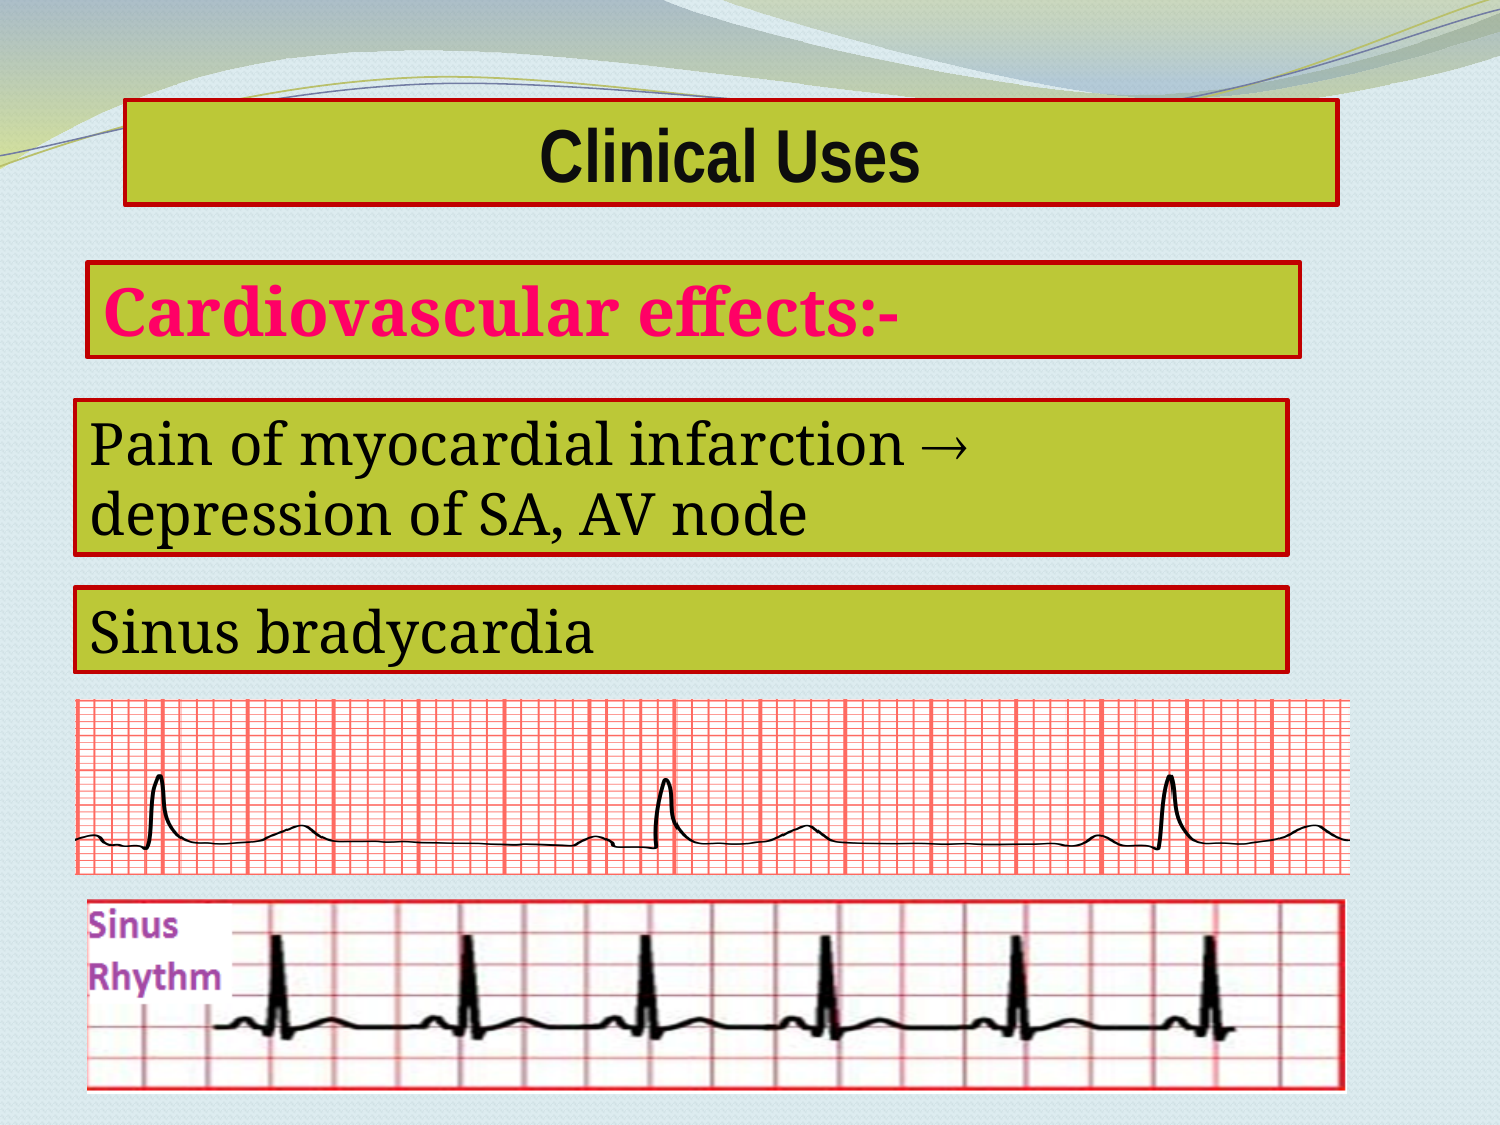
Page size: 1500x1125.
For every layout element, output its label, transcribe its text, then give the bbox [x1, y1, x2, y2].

text_box Sinus bradycardia [74, 587, 1288, 673]
text_box Clinical Uses [124, 99, 1338, 205]
text_box Cardiovascular effects:- [87, 262, 1300, 358]
text_box Pain of myocardial infarction  depression of SA, AV node [74, 399, 1288, 555]
picture [87, 899, 1348, 1094]
picture [74, 699, 1351, 876]
